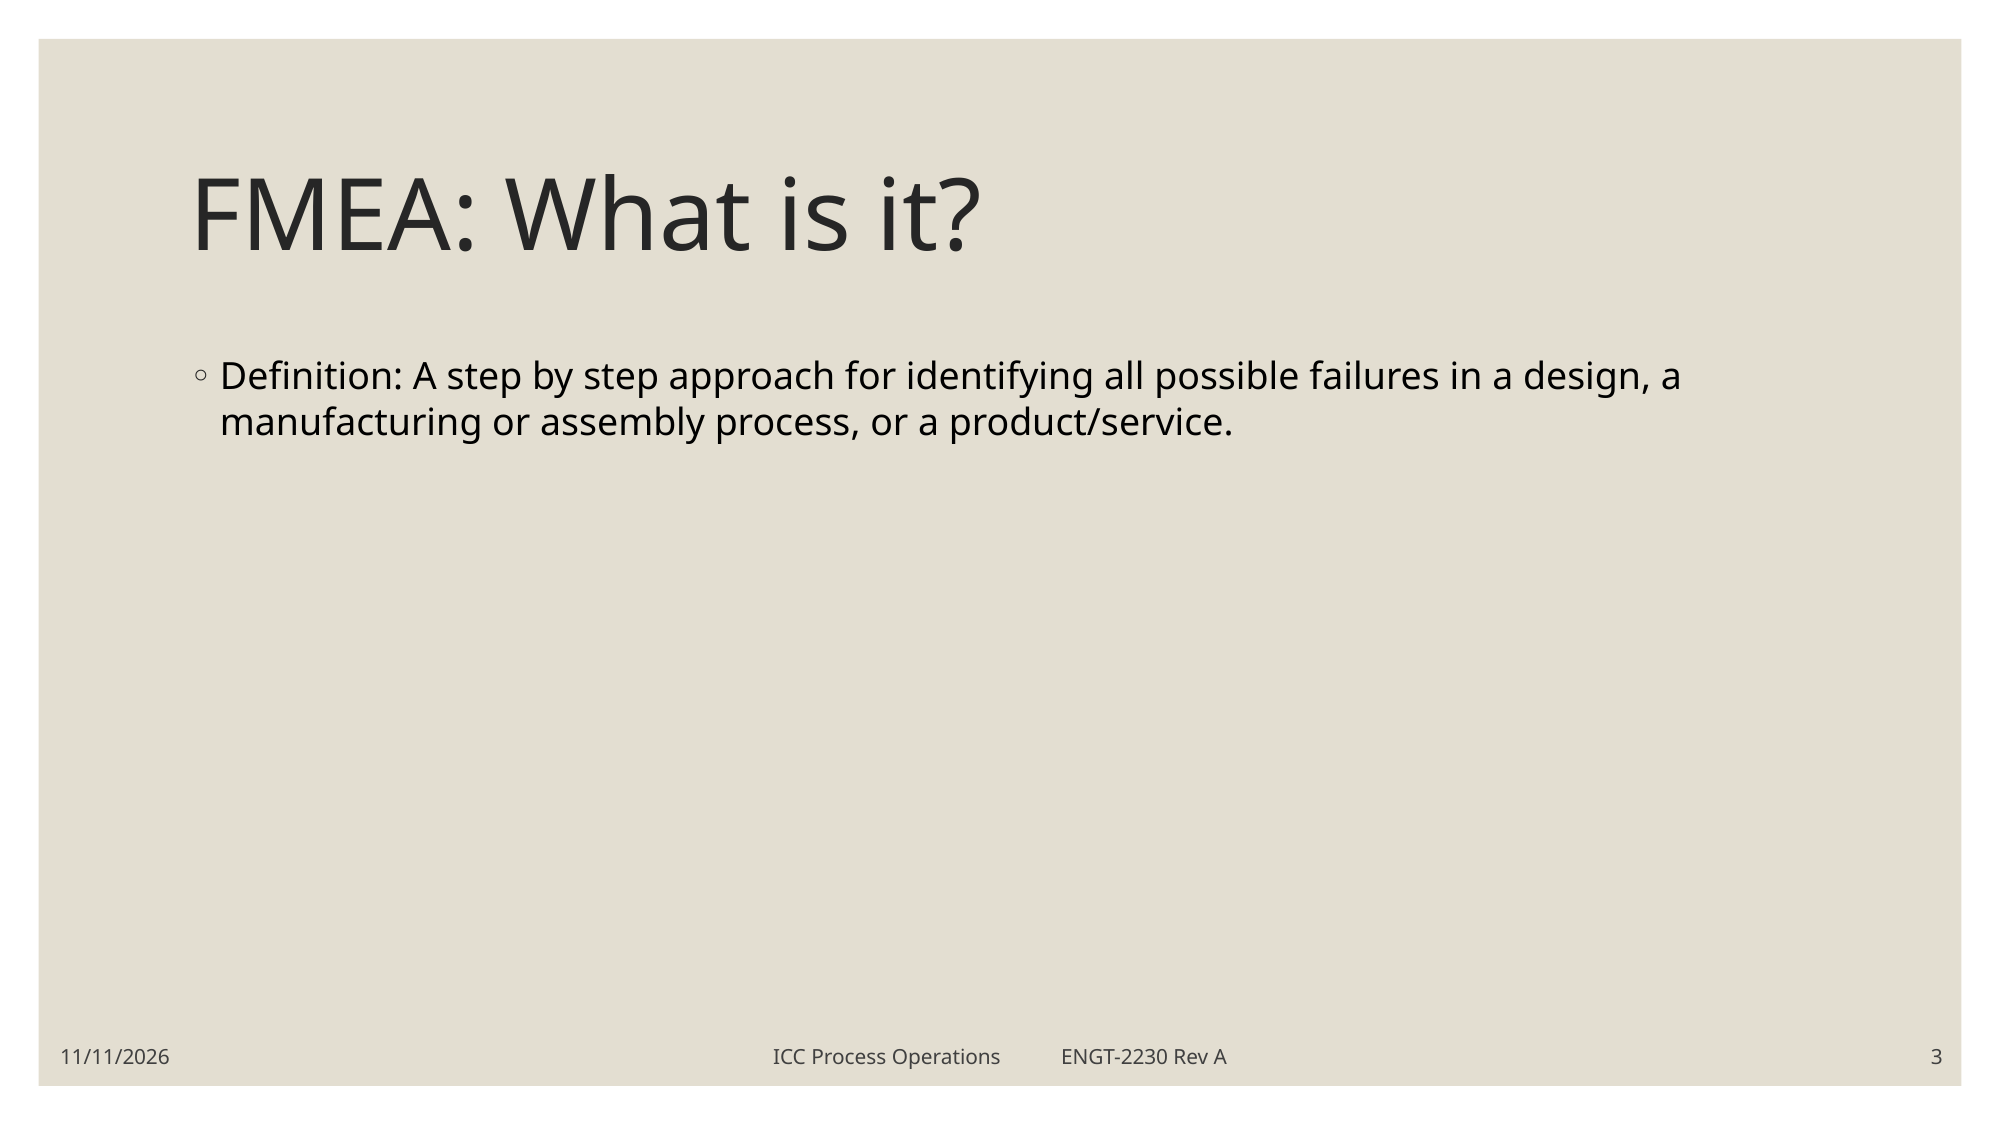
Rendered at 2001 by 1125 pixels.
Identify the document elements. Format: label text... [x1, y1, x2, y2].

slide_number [45, 1034, 495, 1080]
footer ICC Process Operations ENGT-2230 Rev A [572, 1034, 1428, 1080]
list Definition: A step by step approach for identifying all possible failures in a design, a manufacturing or assembly process, or a product/service. [174, 345, 1825, 990]
title FMEA: What is it? [174, 105, 1825, 331]
slide_number 3 [1717, 1034, 1958, 1080]
